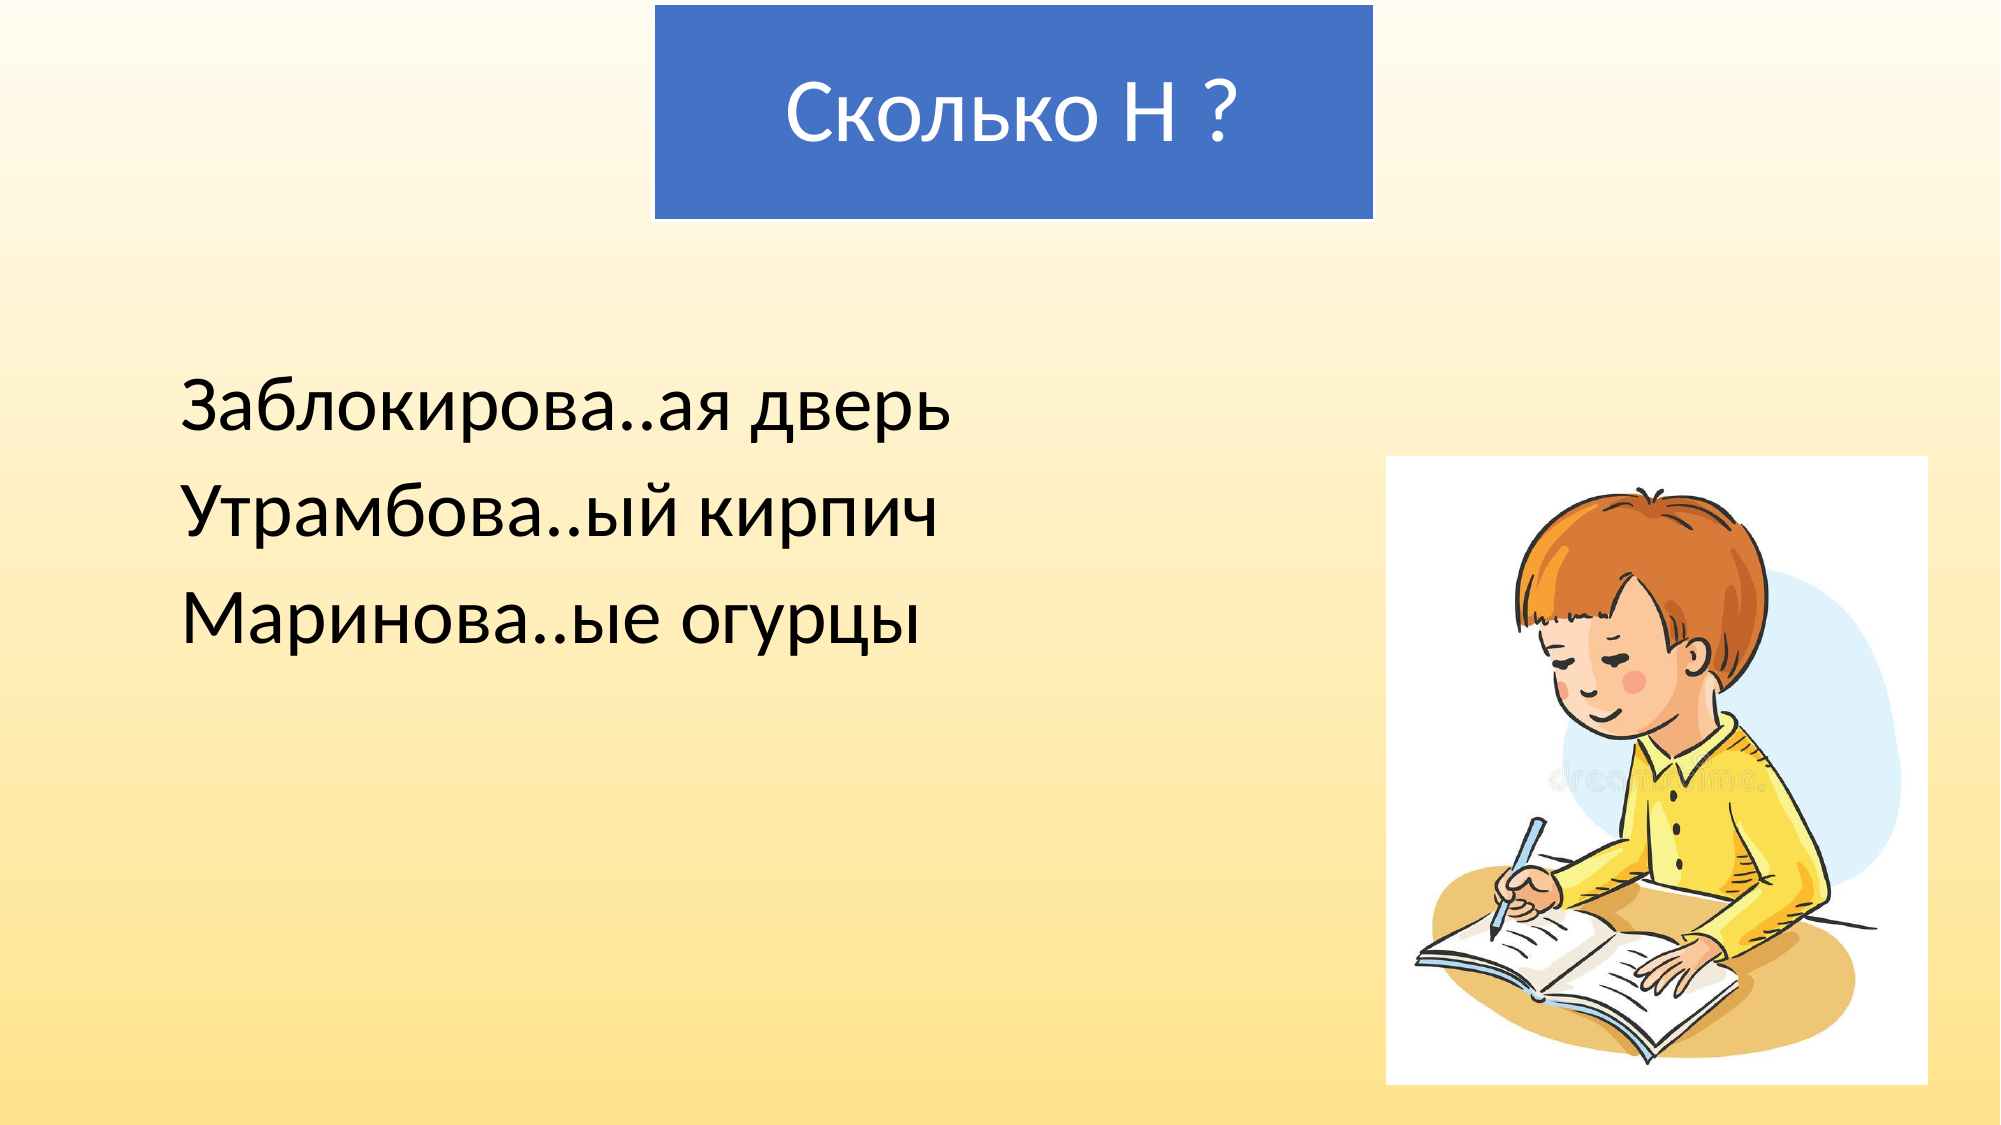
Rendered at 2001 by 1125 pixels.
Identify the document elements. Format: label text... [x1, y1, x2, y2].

title Сколько Н ? [651, 2, 1376, 222]
picture [1386, 456, 1928, 1085]
list Заблокирова..ая дверь Утрамбова..ый кирпич Маринова..ые огурцы [165, 354, 1863, 1108]
